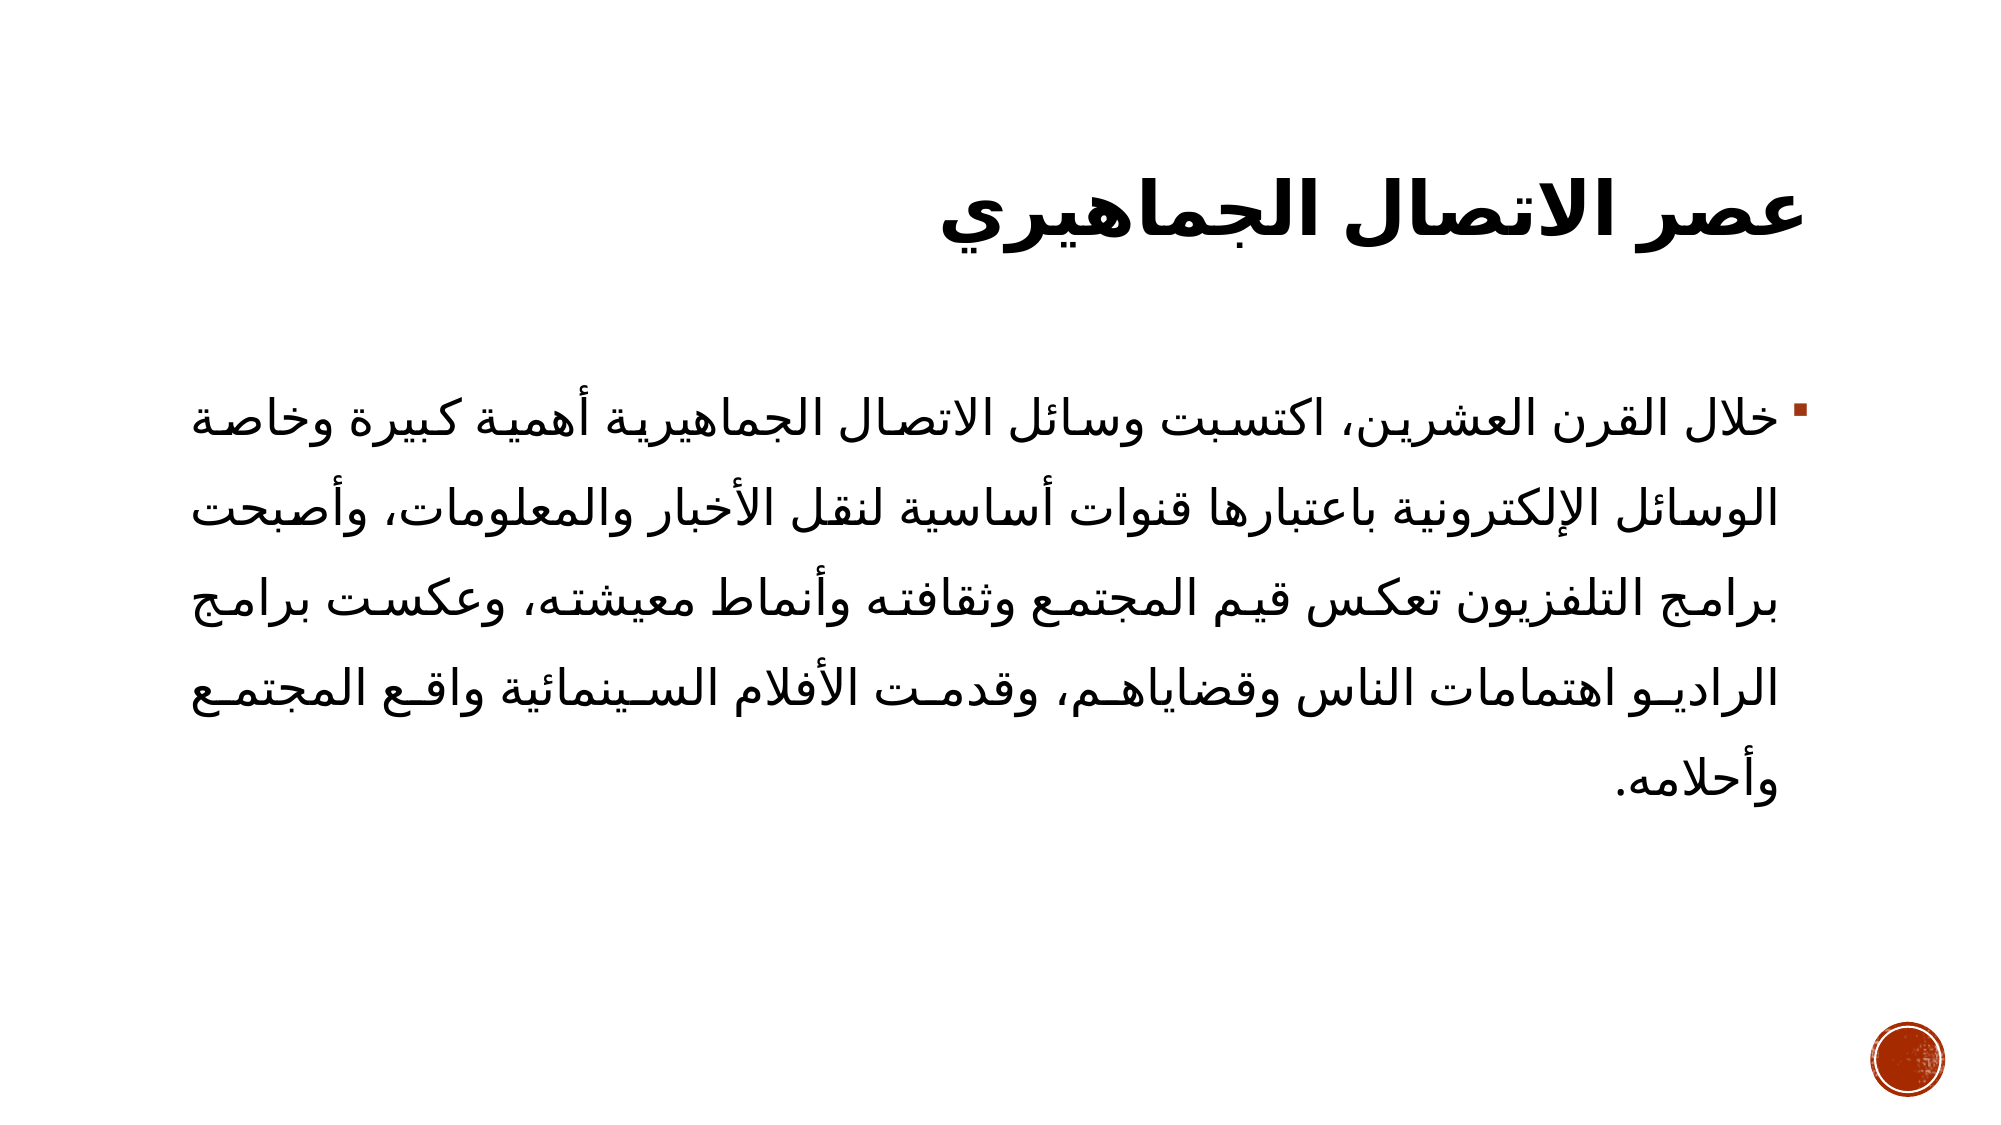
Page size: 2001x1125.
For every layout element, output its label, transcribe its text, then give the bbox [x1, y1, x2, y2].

list خلال القرن العشرين، اكتسبت وسائل الاتصال الجماهيرية أهمية كبيرة وخاصة الوسائل الإلكترونية باعتبارها قنوات أساسية لنقل الأخبار والمعلومات، وأصبحت برامج التلفزيون تعكس قيم المجتمع وثقافته وأنماط معيشته، وعكست برامج الراديو اهتمامات الناس وقضاياهم، وقدمت الأفلام السينمائية واقع المجتمع وأحلامه. [175, 348, 1826, 1013]
title عصر الاتصال الجماهيري [175, 79, 1826, 344]
